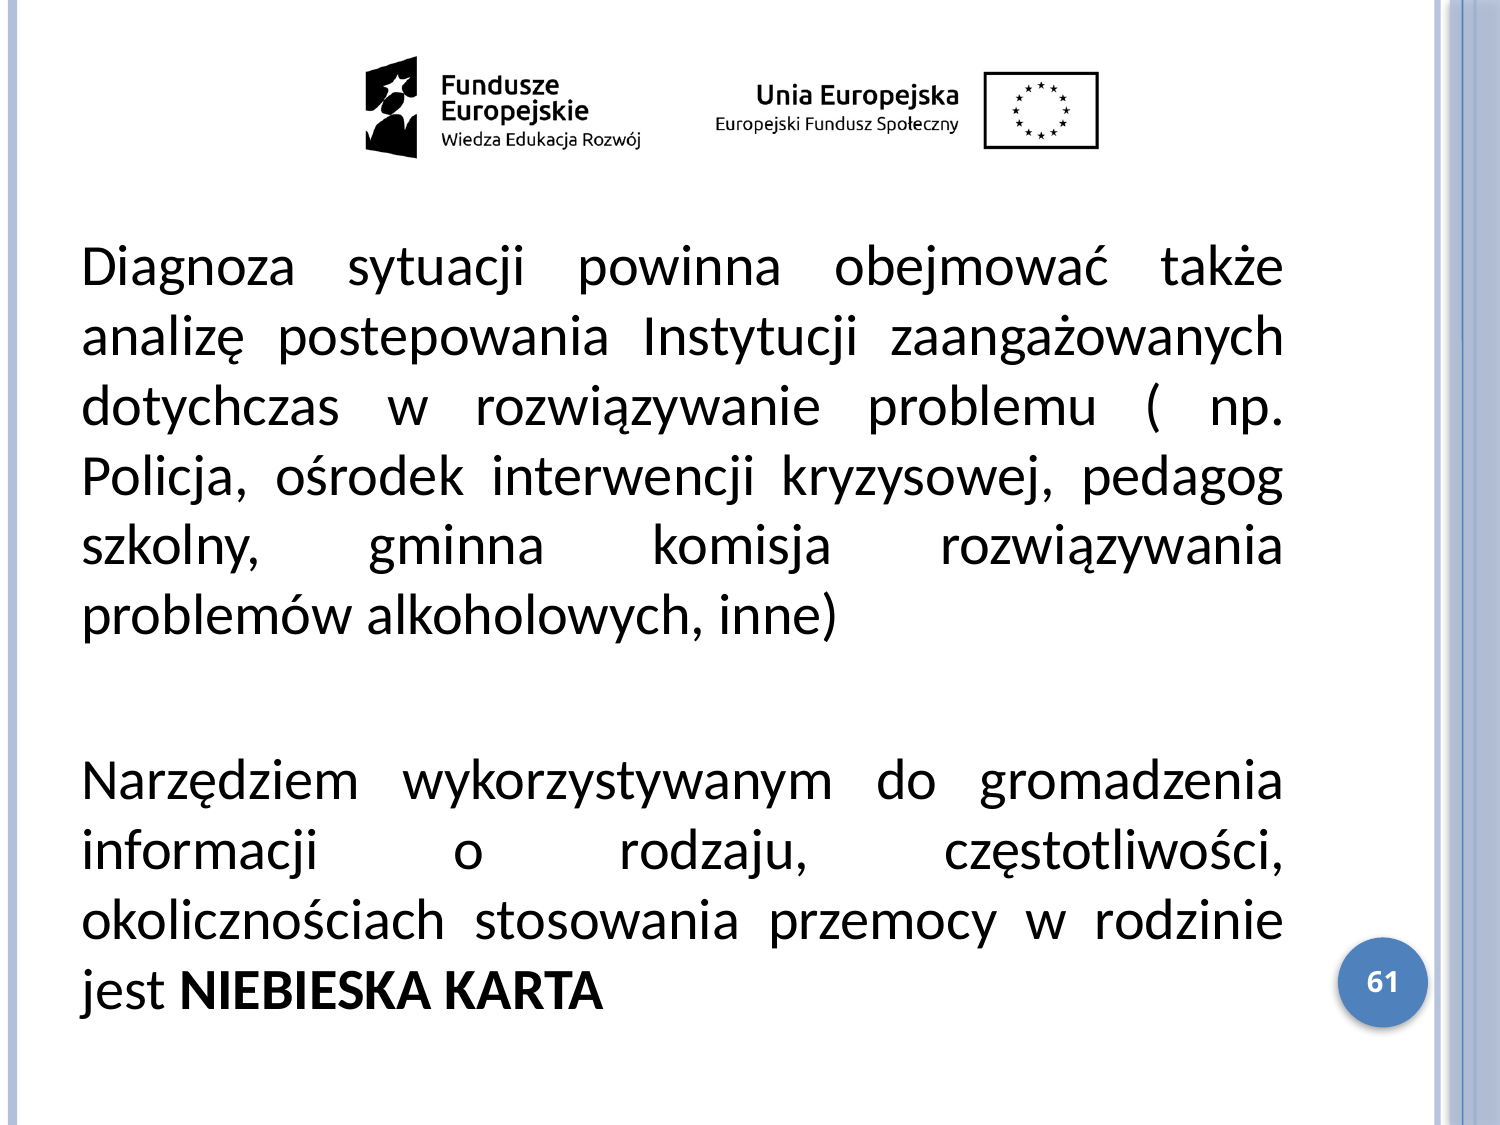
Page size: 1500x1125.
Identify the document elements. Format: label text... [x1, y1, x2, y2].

list Diagnoza sytuacji powinna obejmować także analizę postepowania Instytucji zaangażowanych dotychczas w rozwiązywanie problemu ( np. Policja, ośrodek interwencji kryzysowej, pedagog szkolny, gminna komisja rozwiązywania problemów alkoholowych, inne) Narzędziem wykorzystywanym do gromadzenia informacji o rodzaju, częstotliwości, okolicznościach stosowania przemocy w rodzinie jest NIEBIESKA KARTA [66, 219, 1300, 1062]
picture [340, 30, 1124, 184]
slide_number 61 [1333, 940, 1434, 1027]
